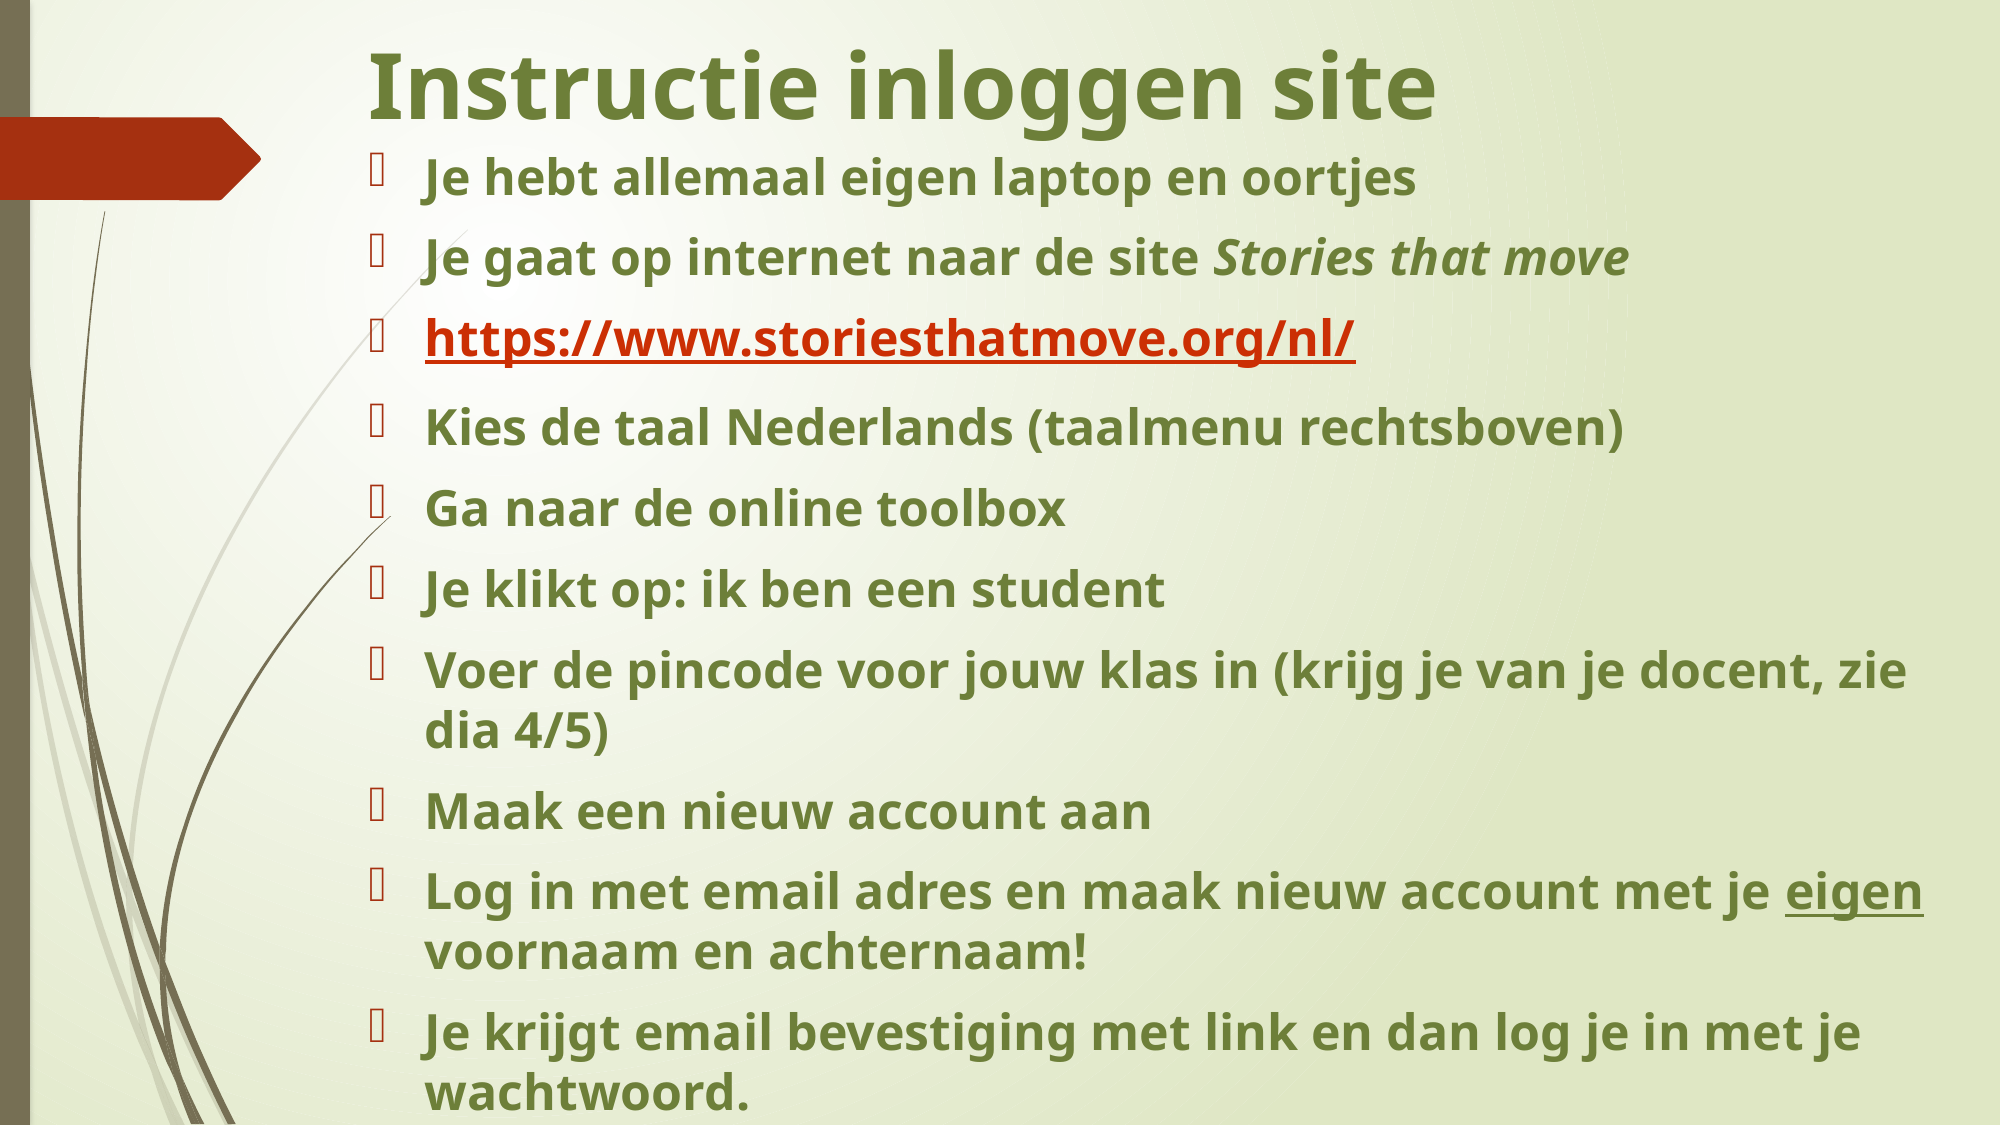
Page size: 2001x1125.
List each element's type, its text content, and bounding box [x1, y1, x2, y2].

title Instructie inloggen site [353, 19, 1888, 137]
list Je hebt allemaal eigen laptop en oortjes Je gaat op internet naar de site Stories that move https://www.storiesthatmove.org/nl/ Kies de taal Nederlands (taalmenu rechtsboven) Ga naar de online toolbox Je klikt op: ik ben een student Voer de pincode voor jouw klas in (krijg je van je docent, zie dia 4/5) Maak een nieuw account aan Log in met email adres en maak nieuw account met je eigen voornaam en achternaam! Je krijgt email bevestiging met link en dan log je in met je wachtwoord. [353, 137, 1940, 1106]
